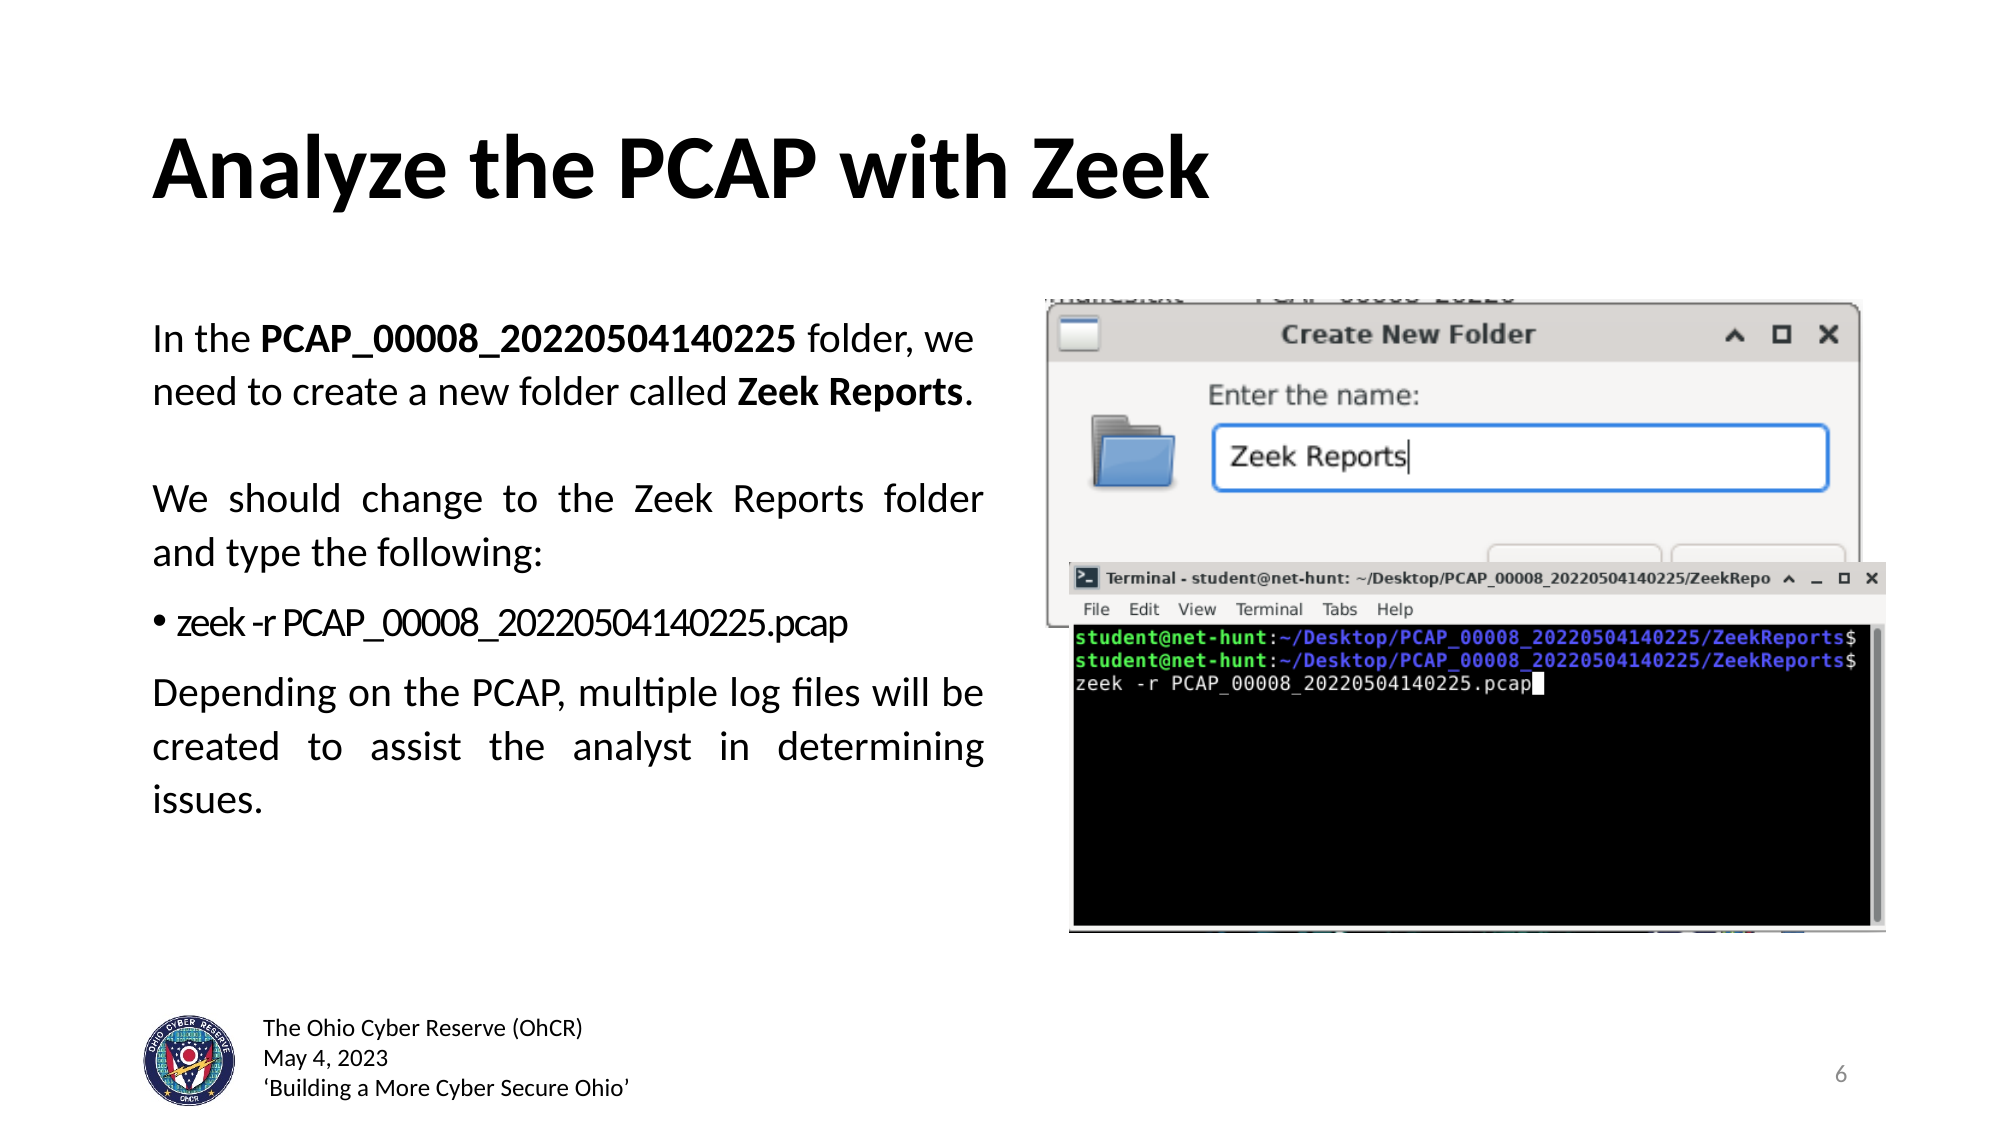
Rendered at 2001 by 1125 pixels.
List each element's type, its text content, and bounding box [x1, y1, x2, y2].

slide_number 6 [1412, 1042, 1863, 1103]
picture [140, 1013, 238, 1108]
list In the PCAP_00008_20220504140225 folder, we need to create a new folder called Zeek Reports. We should change to the Zeek Reports folder and type the following: zeek -r PCAP_00008_20220504140225.pcap Depending on the PCAP, multiple log files will be created to assist the analyst in determining issues. [137, 299, 1000, 1014]
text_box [1069, 562, 1886, 933]
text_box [1045, 299, 1863, 629]
title Analyze the PCAP with Zeek [137, 59, 1863, 278]
text_box The Ohio Cyber Reserve (OhCR) May 4, 2023 ‘Building a More Cyber Secure Ohio’ [248, 1004, 648, 1109]
